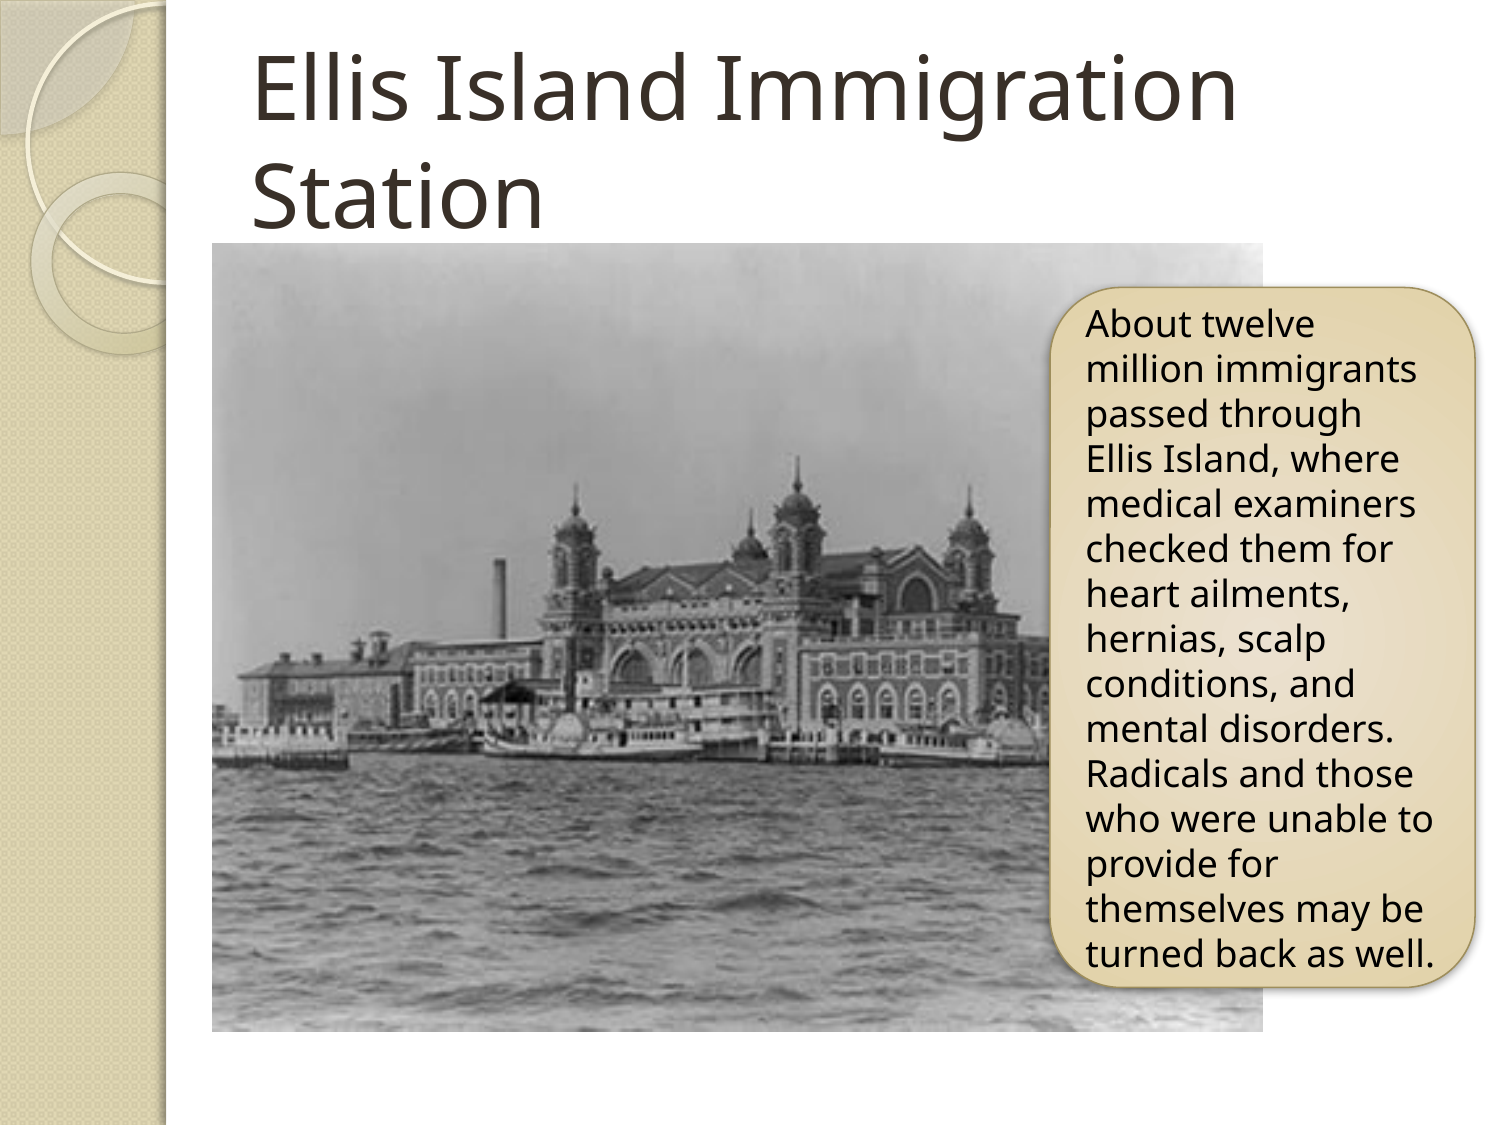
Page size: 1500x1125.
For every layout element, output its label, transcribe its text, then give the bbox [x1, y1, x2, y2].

title Ellis Island Immigration Station [235, 45, 1466, 233]
text_box About twelve million immigrants passed through Ellis Island, where medical examiners checked them for heart ailments, hernias, scalp conditions, and mental disorders. Radicals and those who were unable to provide for themselves may be turned back as well. [1270, 286, 1476, 989]
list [212, 243, 1263, 1032]
